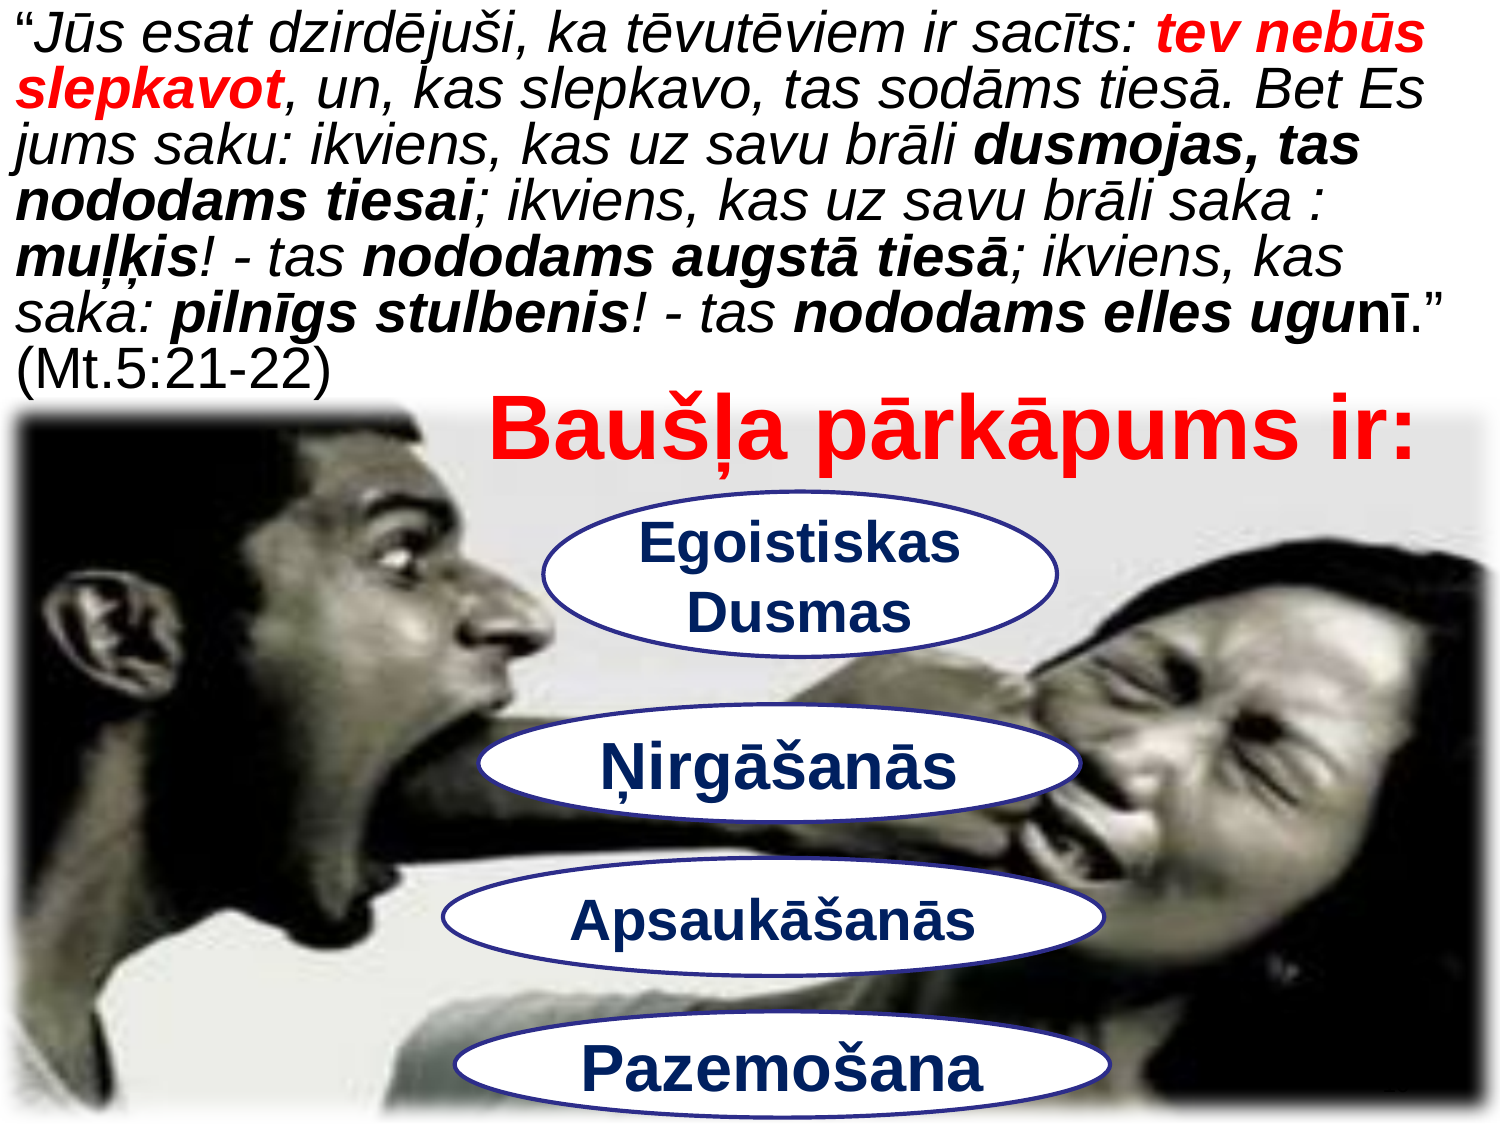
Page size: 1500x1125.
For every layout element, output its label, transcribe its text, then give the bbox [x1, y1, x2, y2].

picture [0, 396, 1500, 1125]
text_box Baušļa pārkāpums ir: [265, 389, 1500, 396]
list “Jūs esat dzirdējuši, ka tēvutēviem ir sacīts: tev nebūs slepkavot, un, kas slepkavo, tas sodāms tiesā. Bet Es jums saku: ikviens, kas uz savu brāli dusmojas, tas nododams tiesai; ikviens, kas uz savu brāli saka : muļķis! - tas nododams augstā tiesā; ikviens, kas saka: pilnīgs stulbenis! - tas nododams elles ugunī.” (Mt.5:21-22) [0, 0, 1500, 355]
